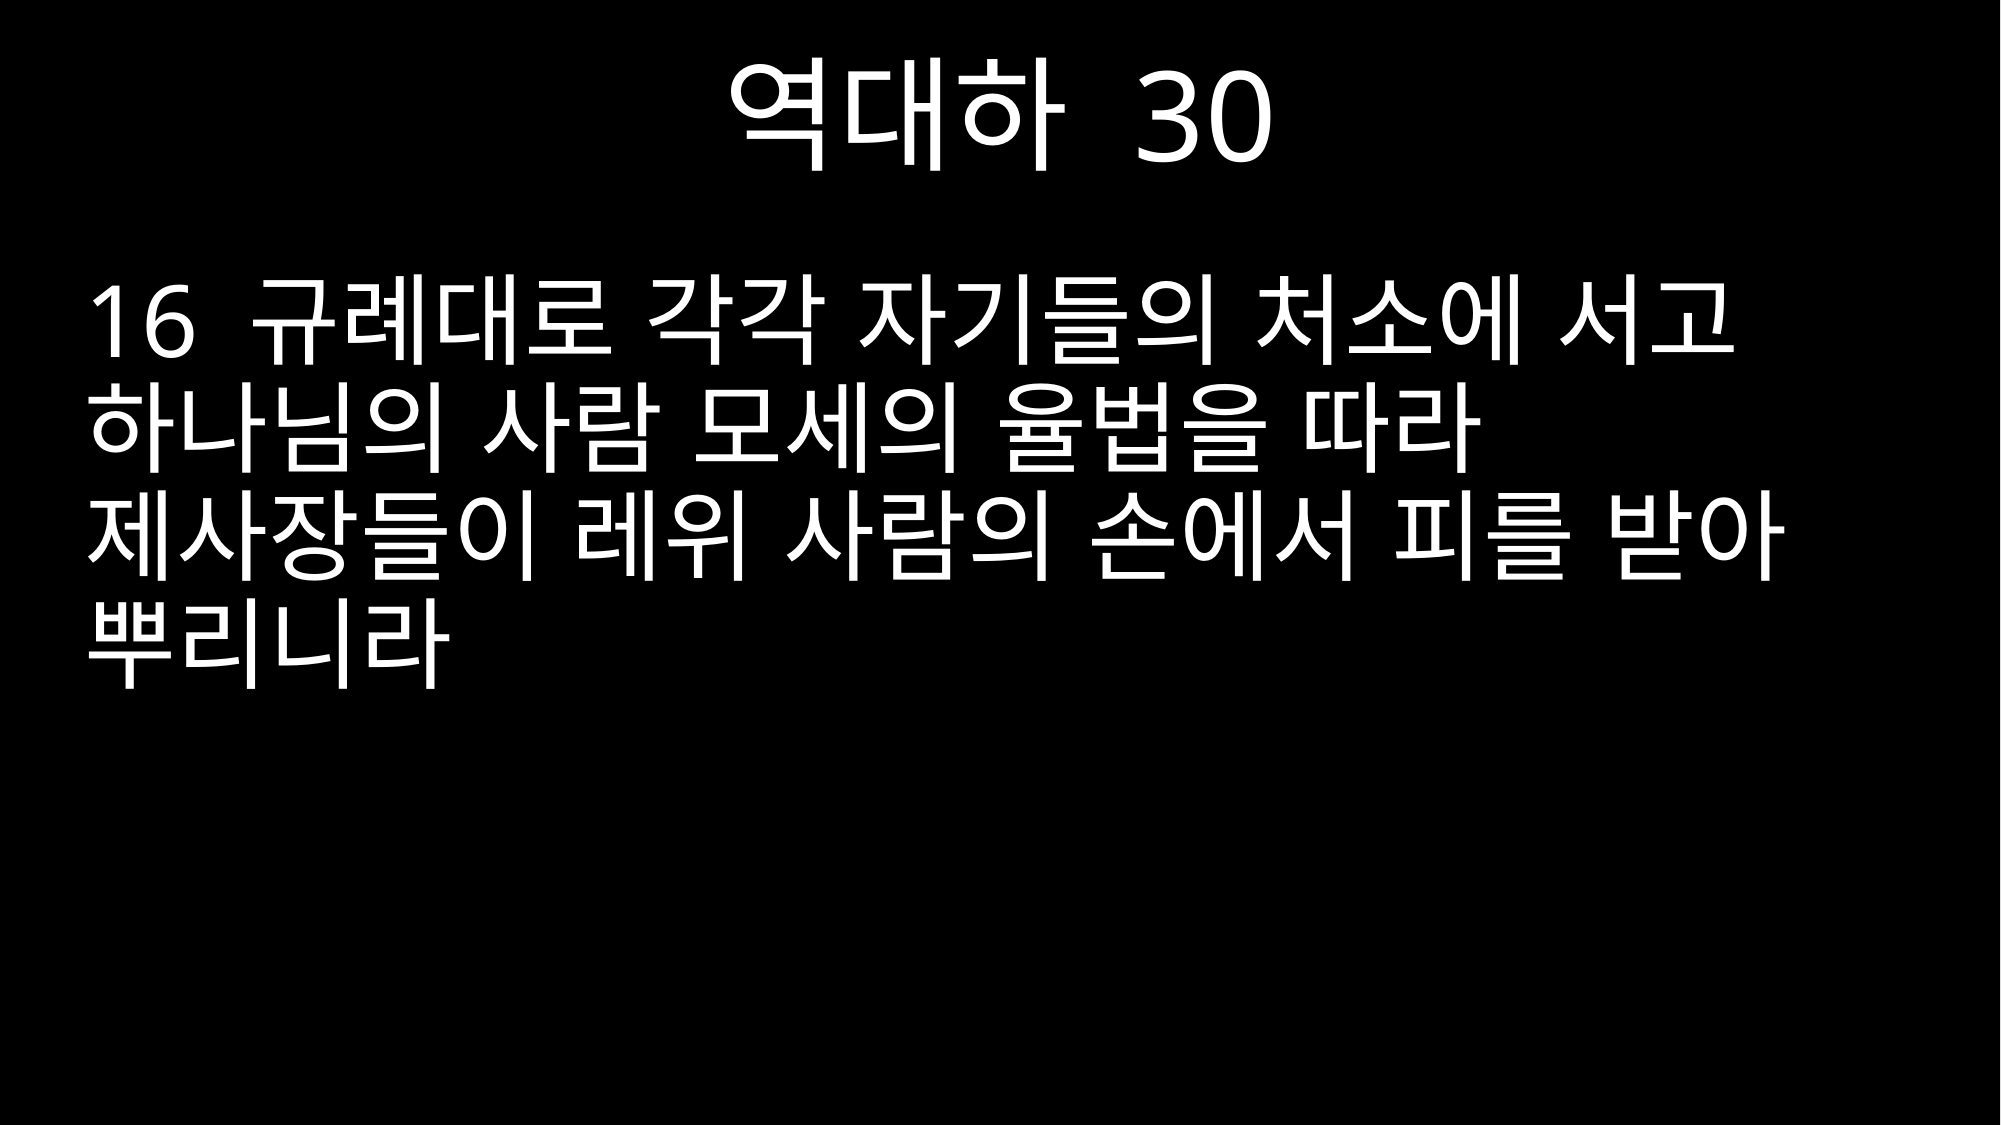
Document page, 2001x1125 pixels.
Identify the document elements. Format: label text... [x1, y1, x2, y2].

list 16 규례대로 각각 자기들의 처소에 서고 하나님의 사람 모세의 율법을 따라 제사장들이 레위 사람의 손에서 피를 받아 뿌리니라 [69, 263, 1953, 423]
footer 역대하 30 [0, 32, 2000, 192]
picture [0, 0, 2001, 1125]
